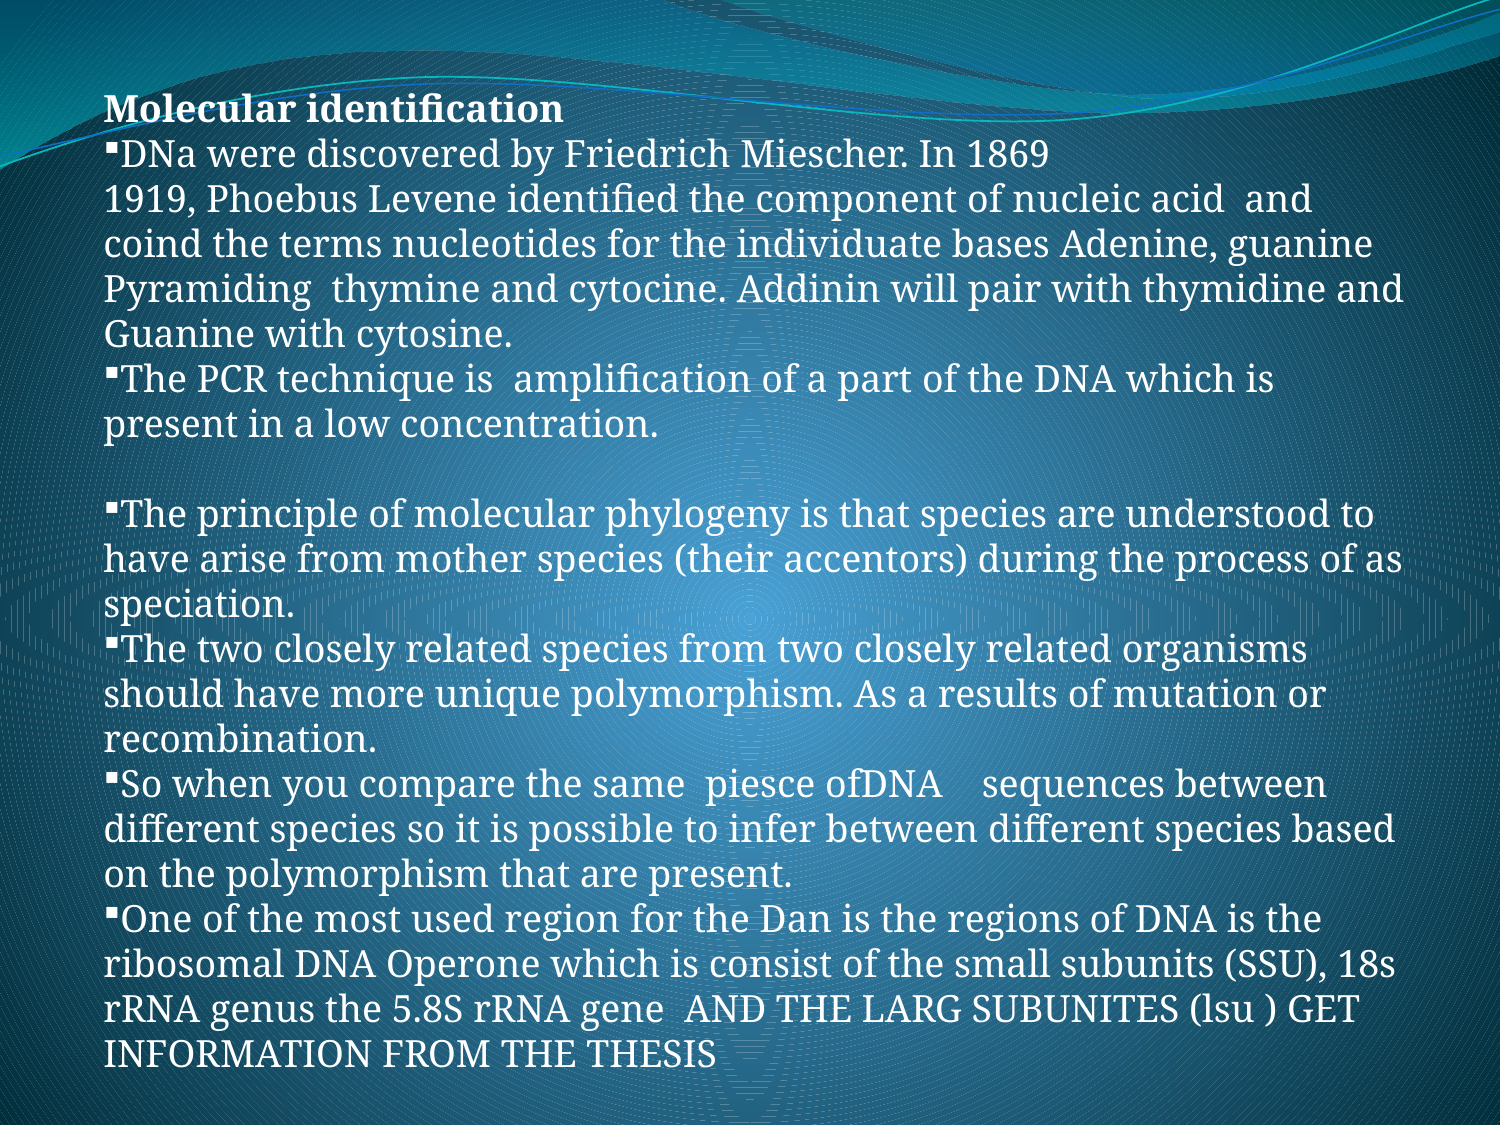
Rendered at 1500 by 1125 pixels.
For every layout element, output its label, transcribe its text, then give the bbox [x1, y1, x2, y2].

text_box Molecular identification DNa were discovered by Friedrich Miescher. In 1869 1919, Phoebus Levene identified the component of nucleic acid and coind the terms nucleotides for the individuate bases Adenine, guanine Pyramiding thymine and cytocine. Addinin will pair with thymidine and Guanine with cytosine. The PCR technique is amplification of a part of the DNA which is present in a low concentration. The principle of molecular phylogeny is that species are understood to have arise from mother species (their accentors) during the process of as speciation. The two closely related species from two closely related organisms should have more unique polymorphism. As a results of mutation or recombination. So when you compare the same piesce ofDNA sequences between different species so it is possible to infer between different species based on the polymorphism that are present. One of the most used region for the Dan is the regions of DNA is the ribosomal DNA Operone which is consist of the small subunits (SSU), 18s rRNA genus the 5.8S rRNA gene AND THE LARG SUBUNITES (lsu ) GET INFORMATION FROM THE THESIS [88, 78, 1424, 1083]
